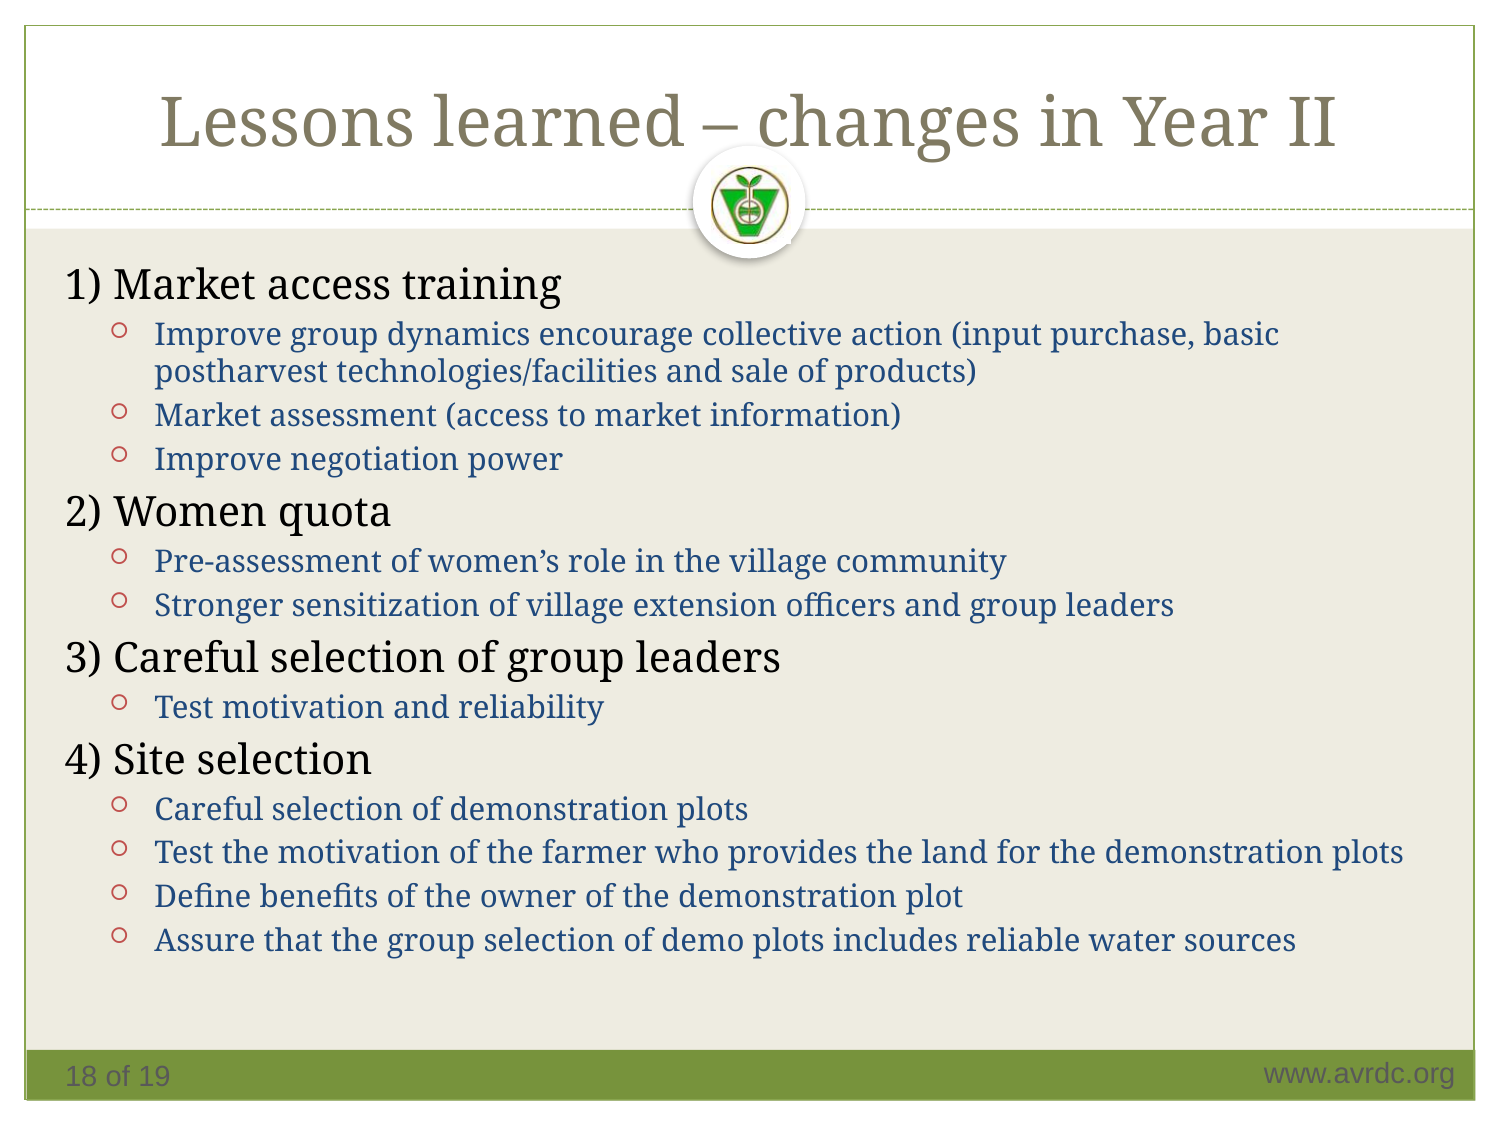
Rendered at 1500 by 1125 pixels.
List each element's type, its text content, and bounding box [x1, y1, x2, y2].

list 1) Market access training Improve group dynamics encourage collective action (input purchase, basic postharvest technologies/facilities and sale of products) Market assessment (access to market information) Improve negotiation power 2) Women quota Pre-assessment of women’s role in the village community Stronger sensitization of village extension officers and group leaders 3) Careful selection of group leaders Test motivation and reliability 4) Site selection Careful selection of demonstration plots Test the motivation of the farmer who provides the land for the demonstration plots Define benefits of the owner of the demonstration plot Assure that the group selection of demo plots includes reliable water sources [49, 250, 1445, 1025]
title Lessons learned – changes in Year II [49, 42, 1450, 168]
picture [711, 168, 791, 244]
slide_number 18 of 19 [50, 1049, 450, 1100]
